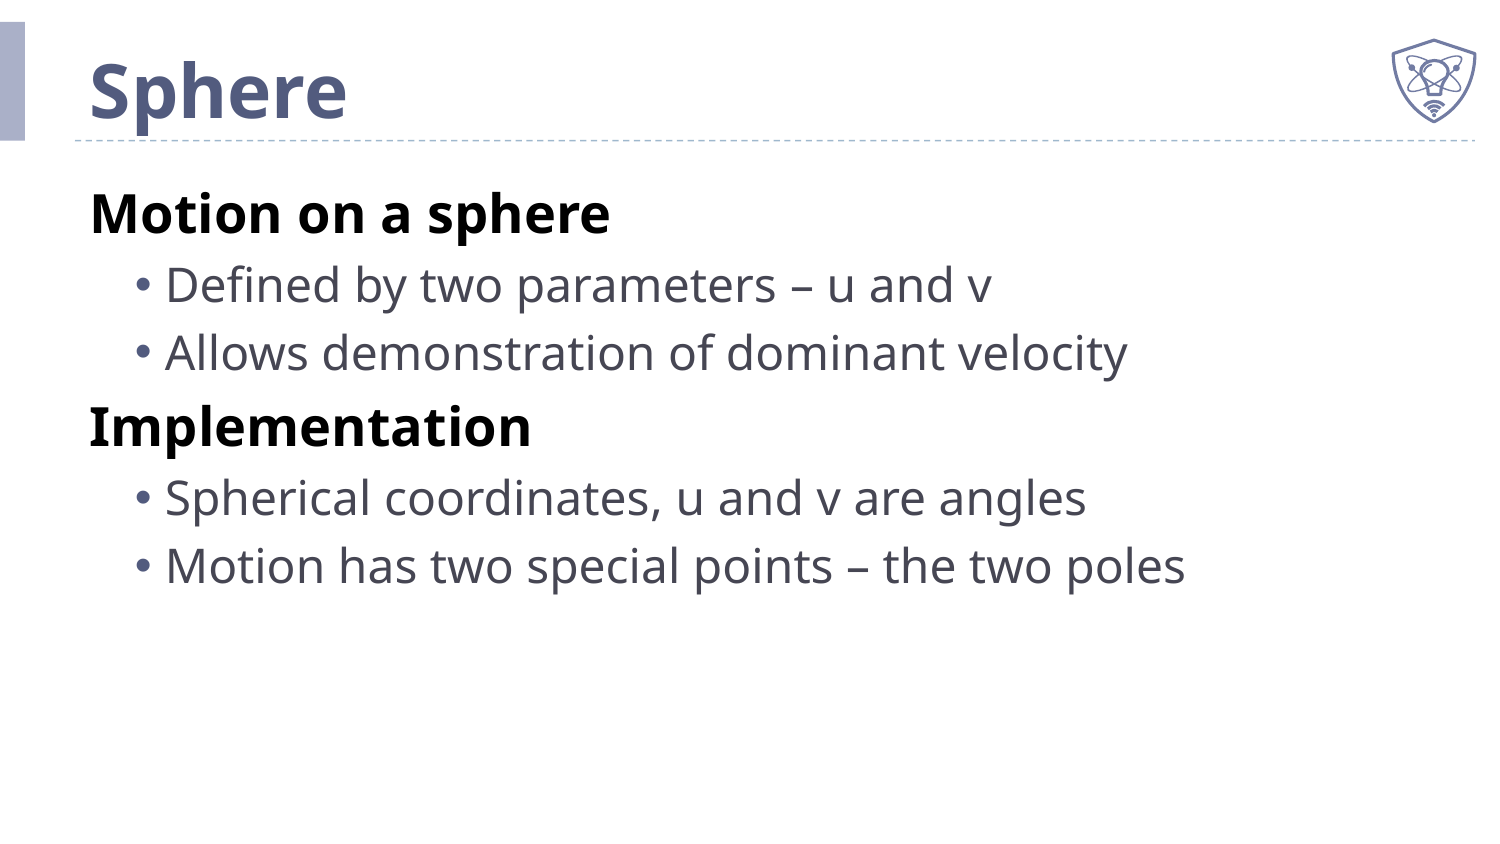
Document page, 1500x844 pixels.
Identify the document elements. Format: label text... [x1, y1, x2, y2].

list Motion on a sphere Defined by two parameters – u and v Allows demonstration of dominant velocity Implementation Spherical coordinates, u and v are angles Motion has two special points – the two poles [75, 171, 1475, 835]
title Sphere [75, 18, 1475, 141]
